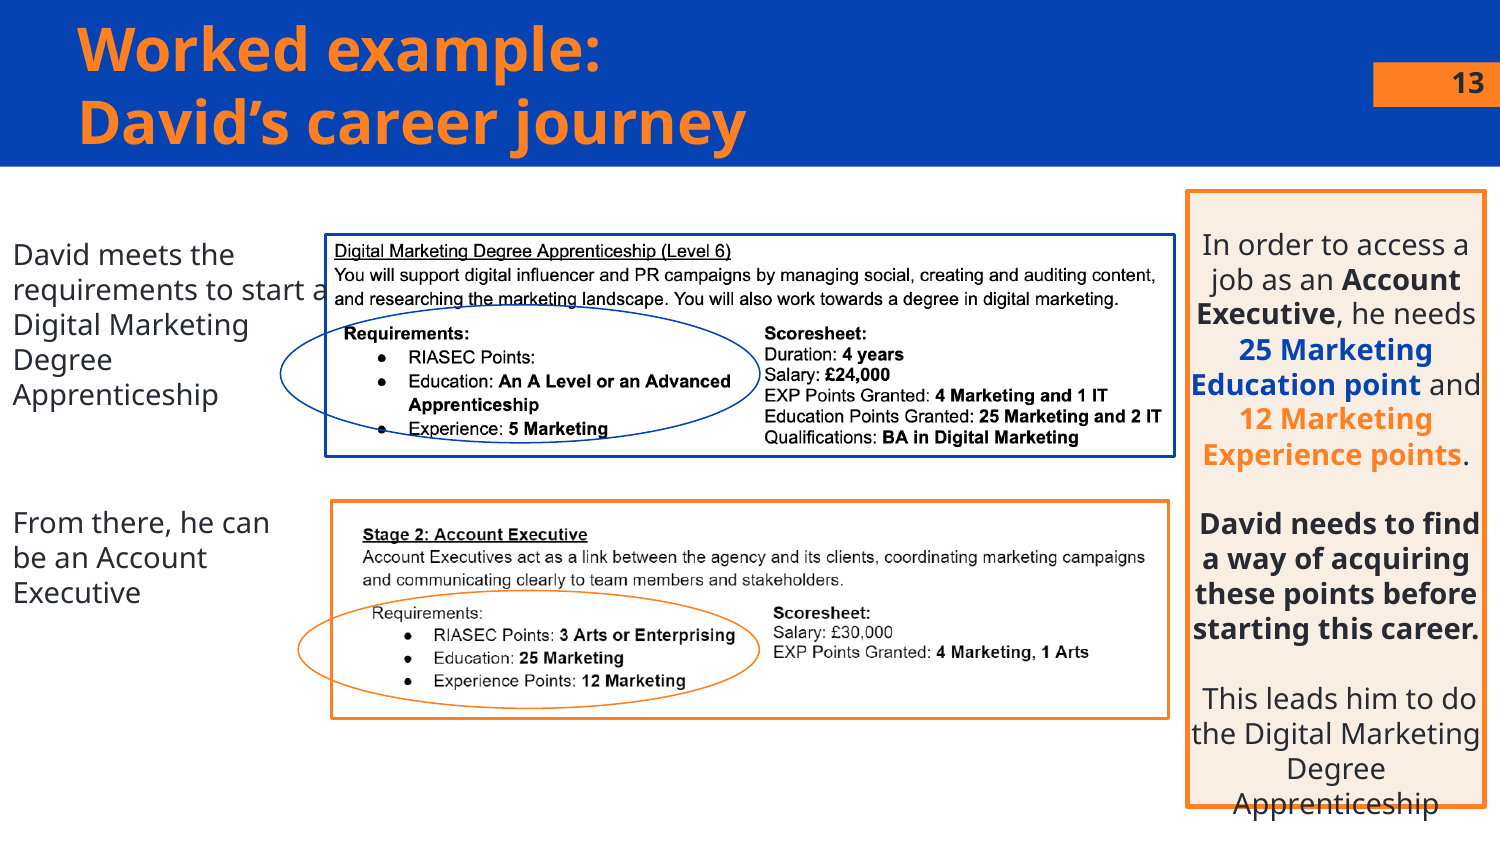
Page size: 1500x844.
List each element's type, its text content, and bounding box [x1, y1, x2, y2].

title Worked example: David’s career journey [62, 41, 998, 127]
text_box In order to access a job as an Account Executive, he needs 25 Marketing Education point and 12 Marketing Experience points. David needs to find a way of acquiring these points before starting this career. This leads him to do the Digital Marketing Degree Apprenticeship [1187, 191, 1485, 807]
text_box [82, 127, 625, 152]
text_box [292, 395, 321, 413]
picture [326, 236, 1174, 456]
text_box [298, 620, 327, 678]
slide_number 13 [1410, 49, 1500, 115]
picture [332, 502, 1168, 717]
text_box David meets the requirements to start a Digital Marketing Degree Apprenticeship [12, 236, 324, 395]
text_box [1282, 717, 1498, 822]
text_box From there, he can be an Account Executive [12, 504, 291, 623]
